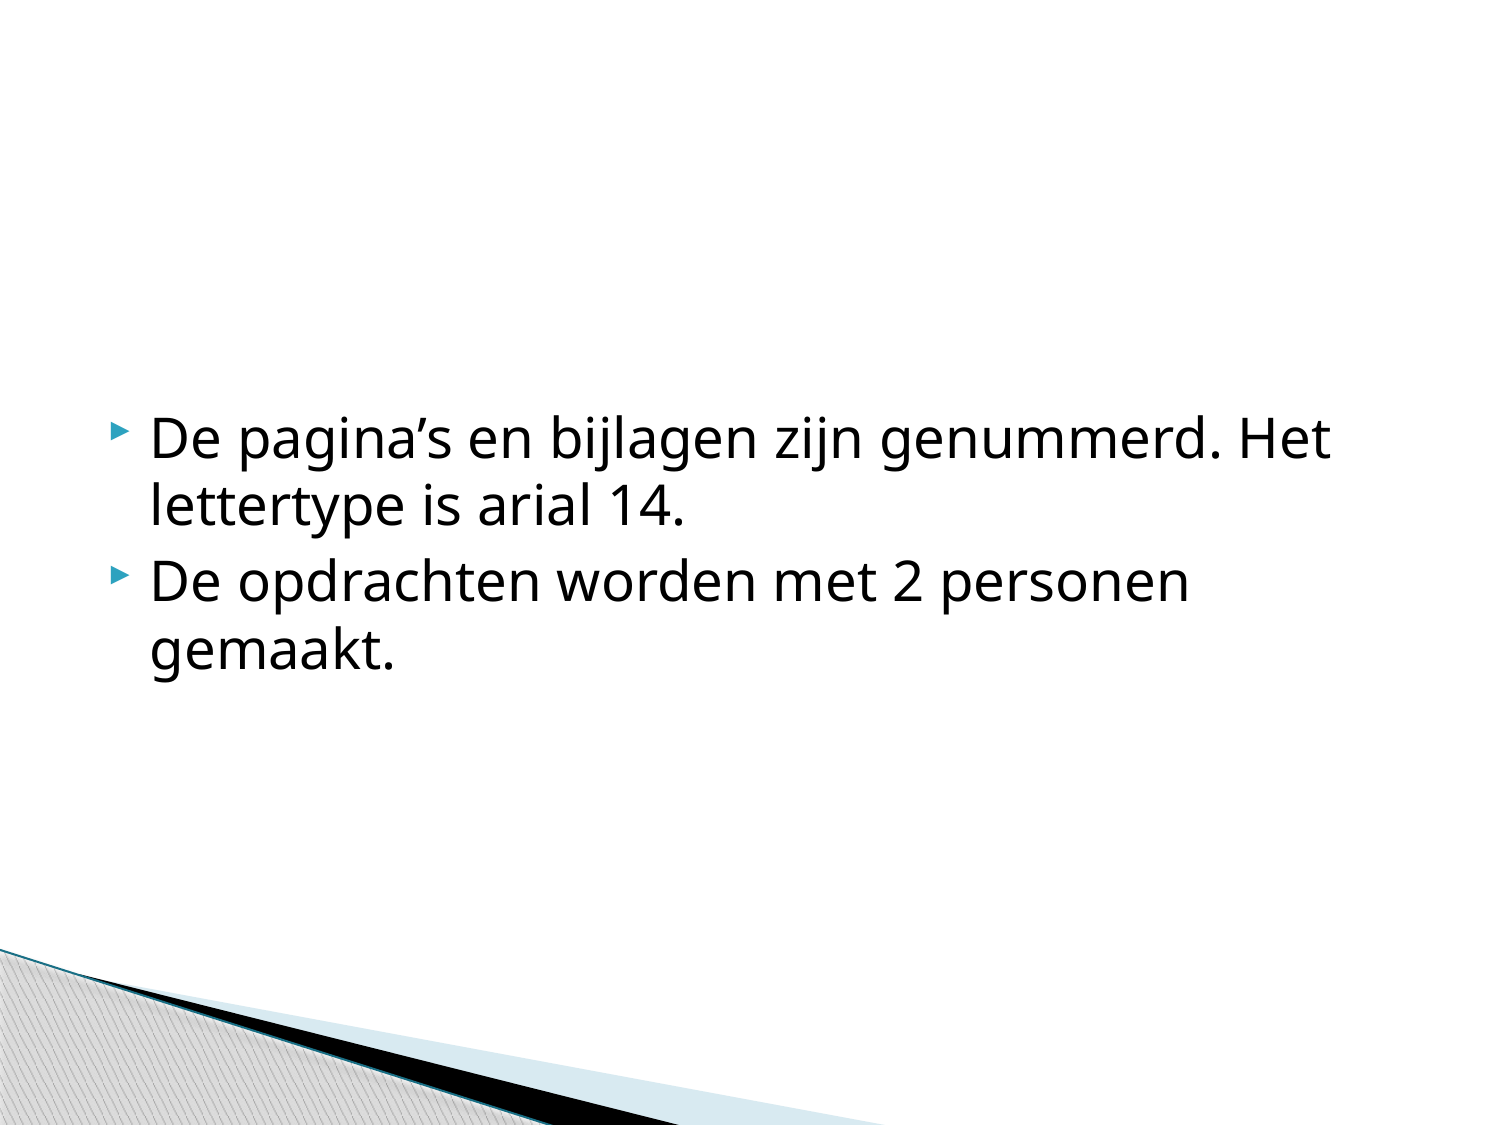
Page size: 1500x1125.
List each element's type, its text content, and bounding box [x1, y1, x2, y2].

list De pagina’s en bijlagen zijn genummerd. Het lettertype is arial 14. De opdrachten worden met 2 personen gemaakt. [75, 243, 1425, 986]
